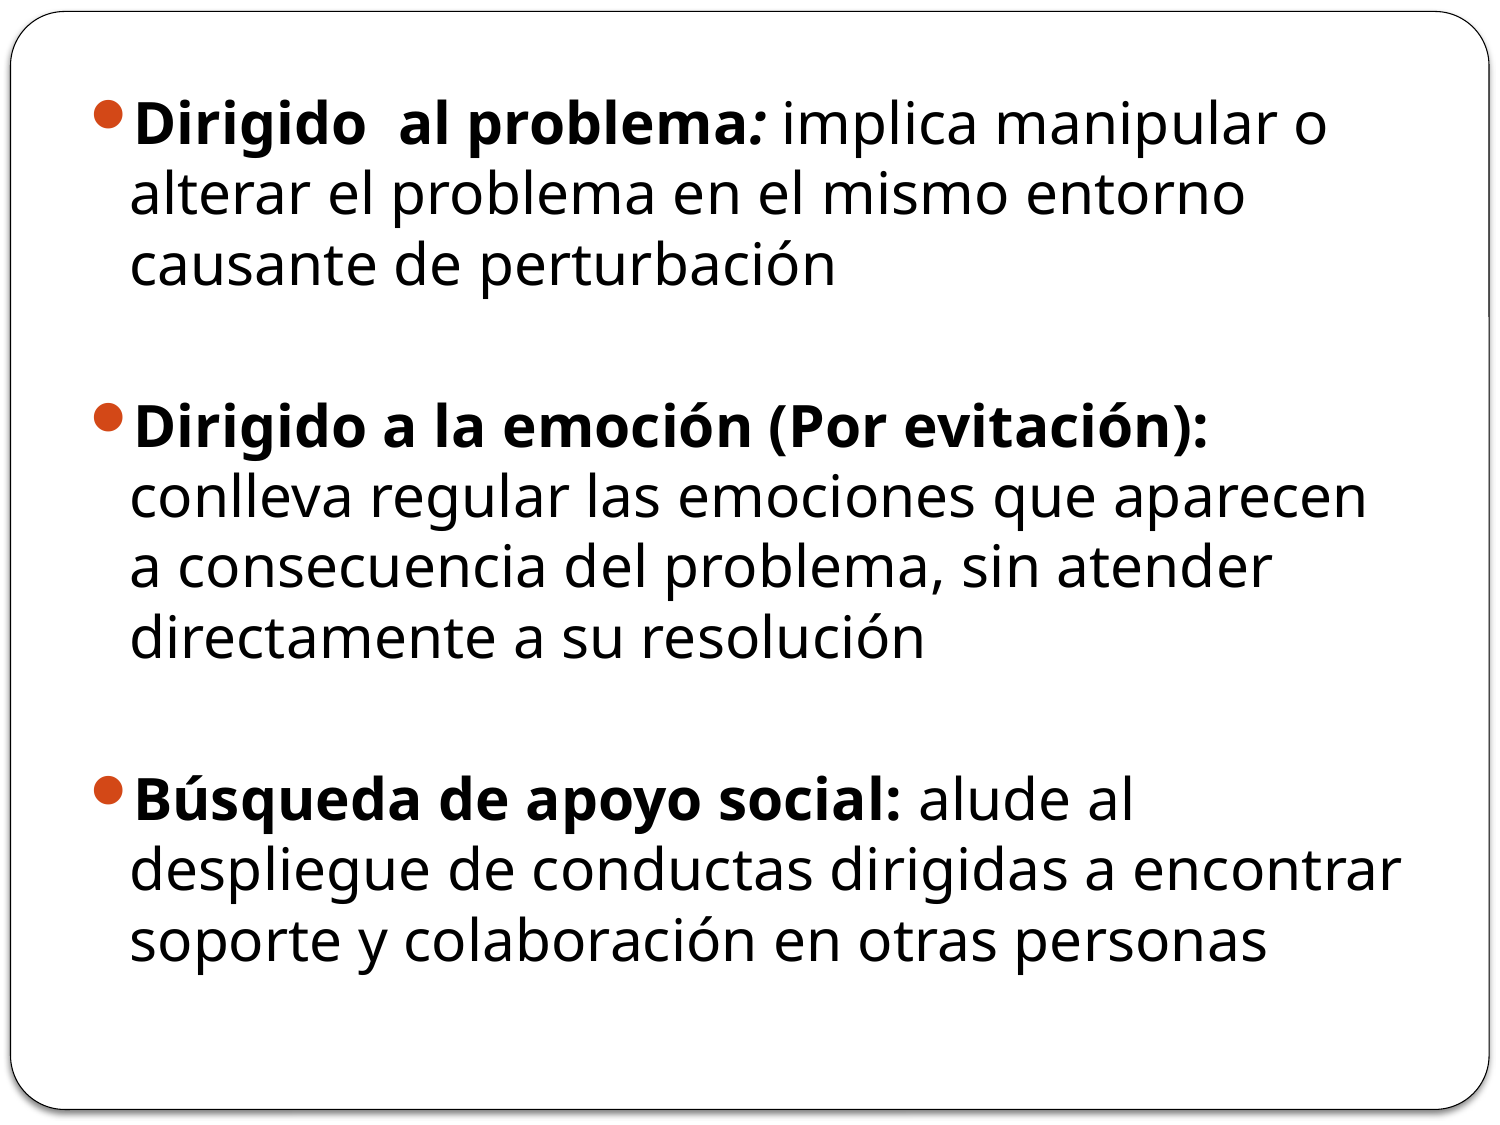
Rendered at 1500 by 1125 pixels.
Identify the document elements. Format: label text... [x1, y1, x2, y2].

list Dirigido al problema: implica manipular o alterar el problema en el mismo entorno causante de perturbación Dirigido a la emoción (Por evitación): conlleva regular las emociones que aparecen a consecuencia del problema, sin atender directamente a su resolución Búsqueda de apoyo social: alude al despliegue de conductas dirigidas a encontrar soporte y colaboración en otras personas [75, 78, 1425, 1059]
